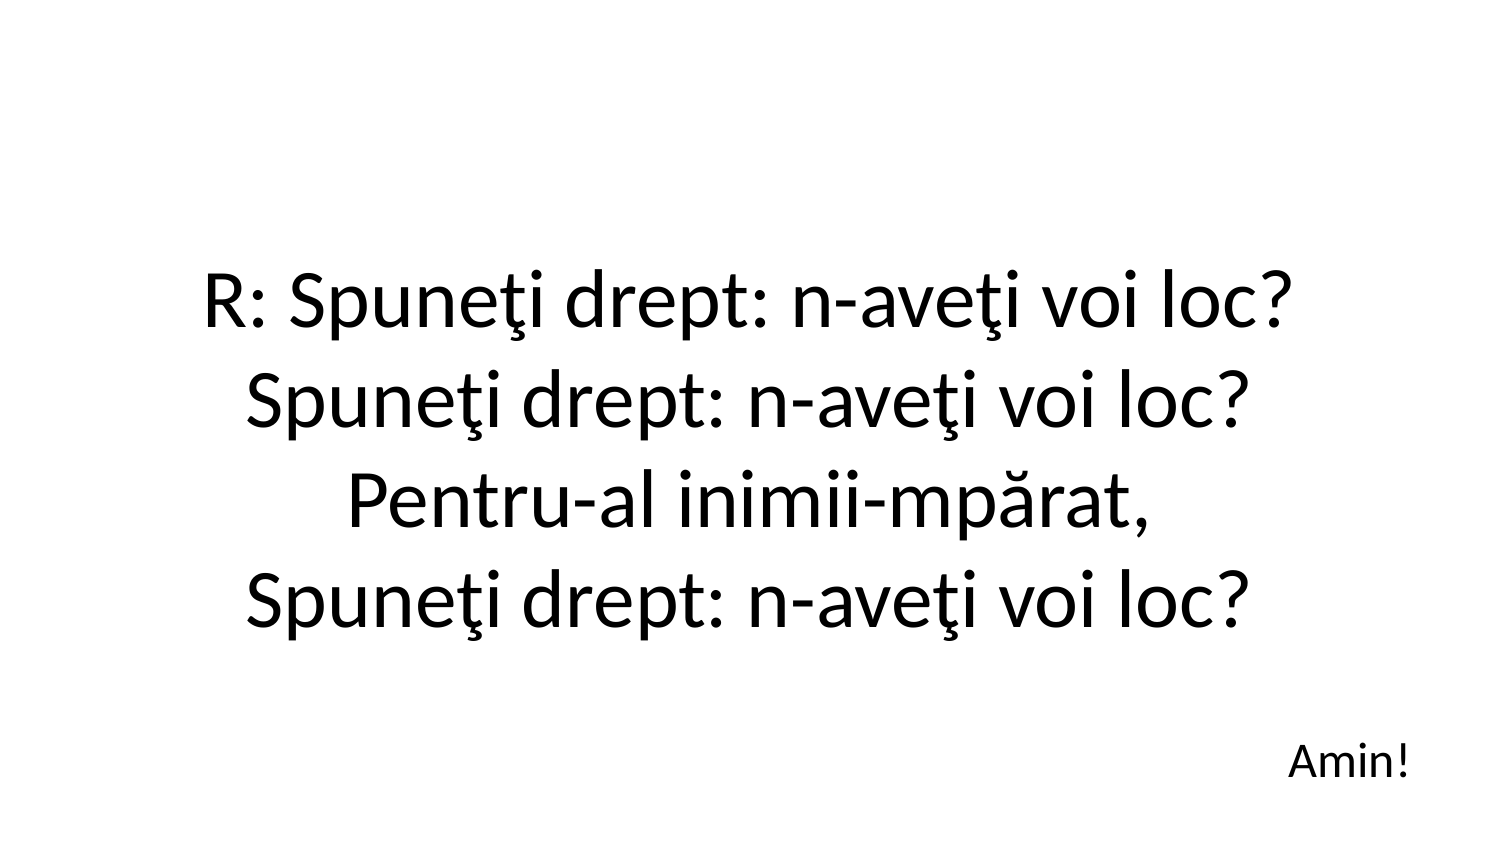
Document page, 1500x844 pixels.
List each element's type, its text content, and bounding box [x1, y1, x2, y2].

text_box Amin! [1273, 674, 1427, 795]
text_box R: Spuneţi drept: n-aveţi voi loc? Spuneţi drept: n-aveţi voi loc? Pentru-al inimii-mpărat, Spuneţi drept: n-aveţi voi loc? [187, 192, 1313, 652]
